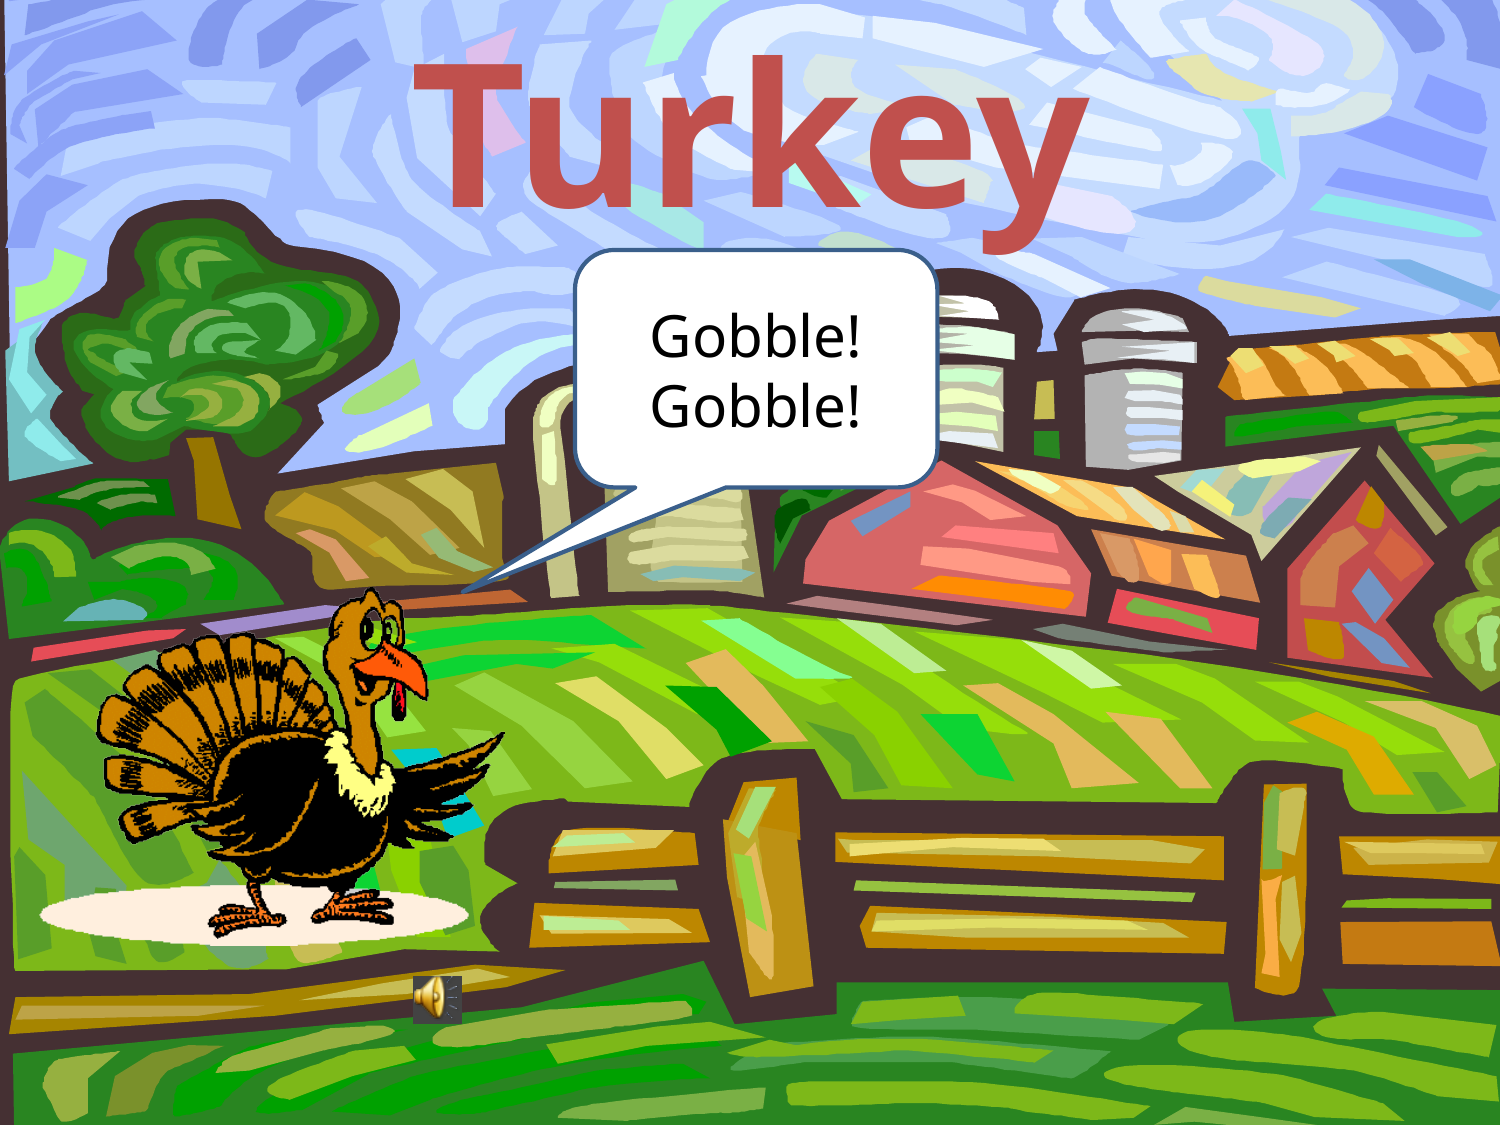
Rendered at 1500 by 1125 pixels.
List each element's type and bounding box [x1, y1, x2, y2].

list [0, 0, 1500, 1125]
picture [412, 974, 463, 1026]
list [37, 587, 505, 947]
